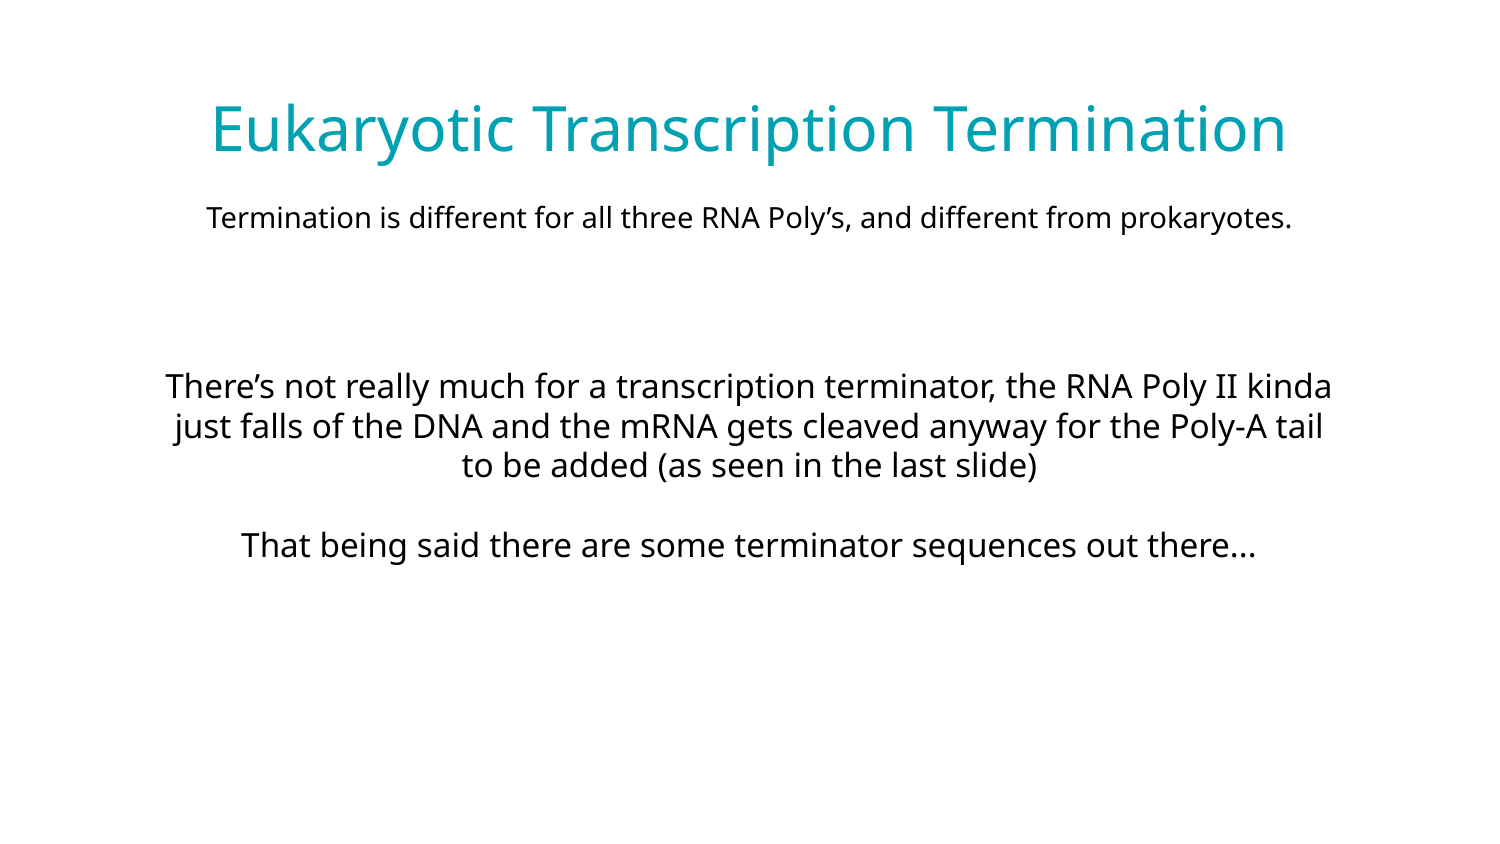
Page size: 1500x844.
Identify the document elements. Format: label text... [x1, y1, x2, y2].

text_box Termination is different for all three RNA Poly’s, and different from prokaryotes. [137, 184, 1363, 230]
text_box There’s not really much for a transcription terminator, the RNA Poly II kinda just falls of the DNA and the mRNA gets cleaved anyway for the Poly-A tail to be added (as seen in the last slide) That being said there are some terminator sequences out there... [146, 349, 1354, 736]
text_box Eukaryotic Transcription Termination [51, 73, 1449, 168]
